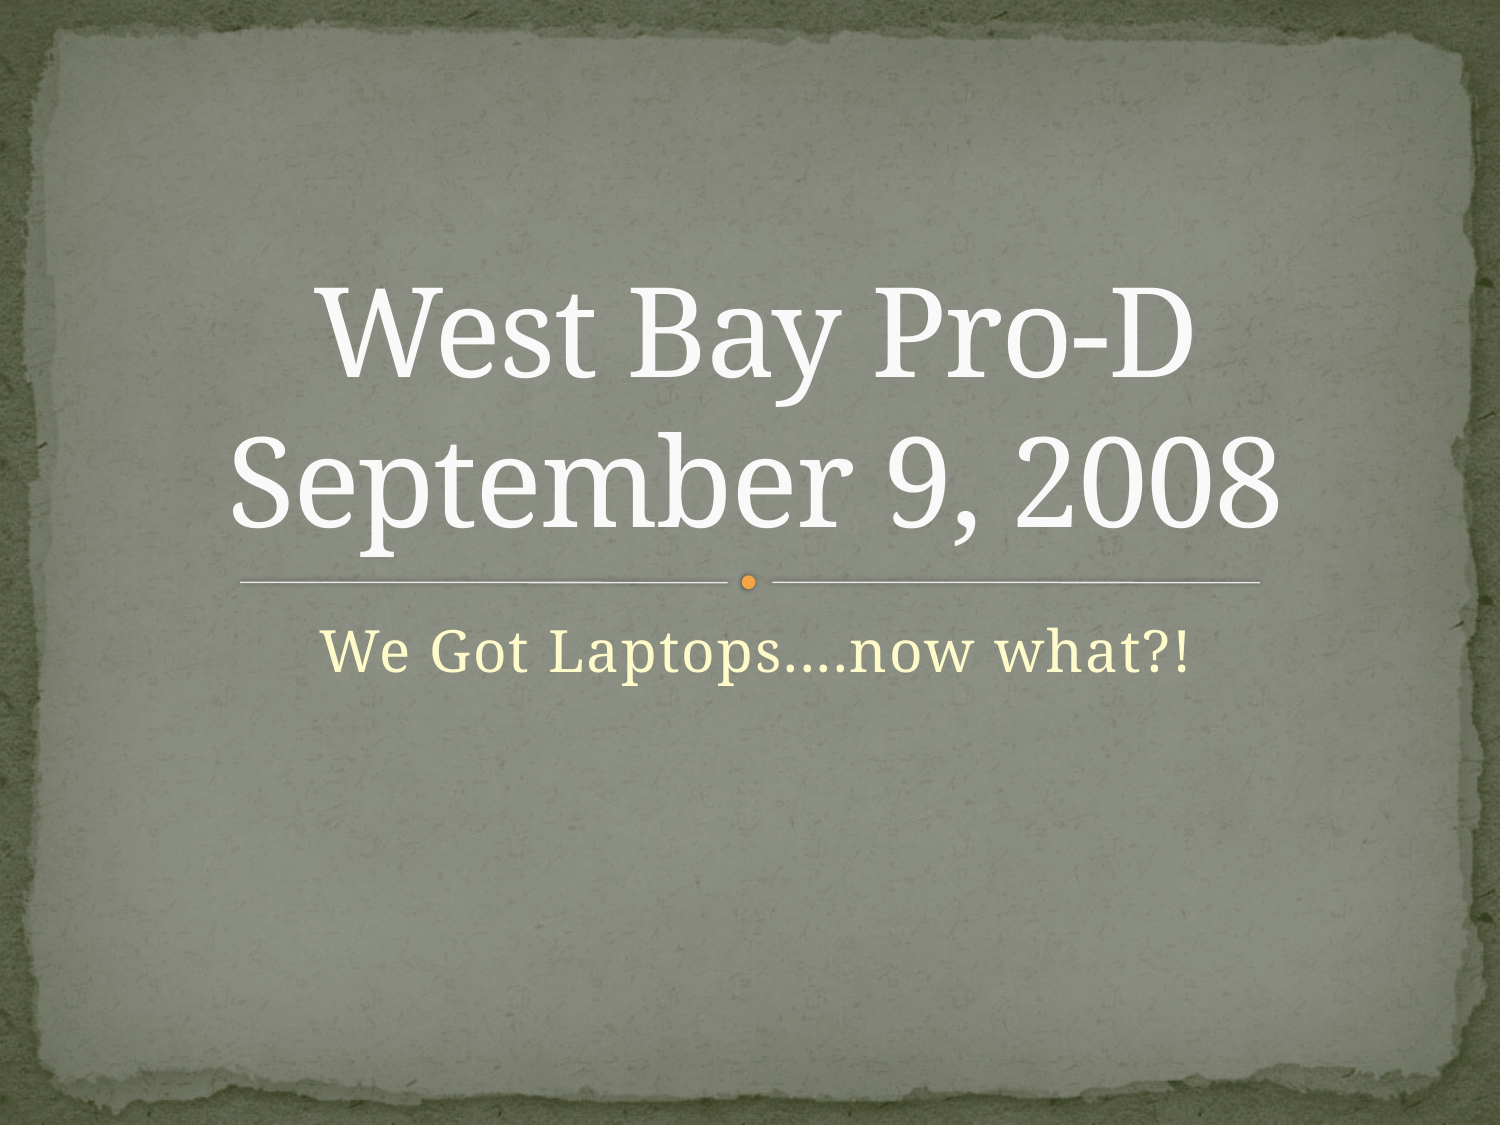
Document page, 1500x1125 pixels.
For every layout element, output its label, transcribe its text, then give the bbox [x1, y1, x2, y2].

subtitle We Got Laptops....now what?! [75, 606, 1438, 795]
title West Bay Pro-D September 9, 2008 [74, 235, 1438, 561]
